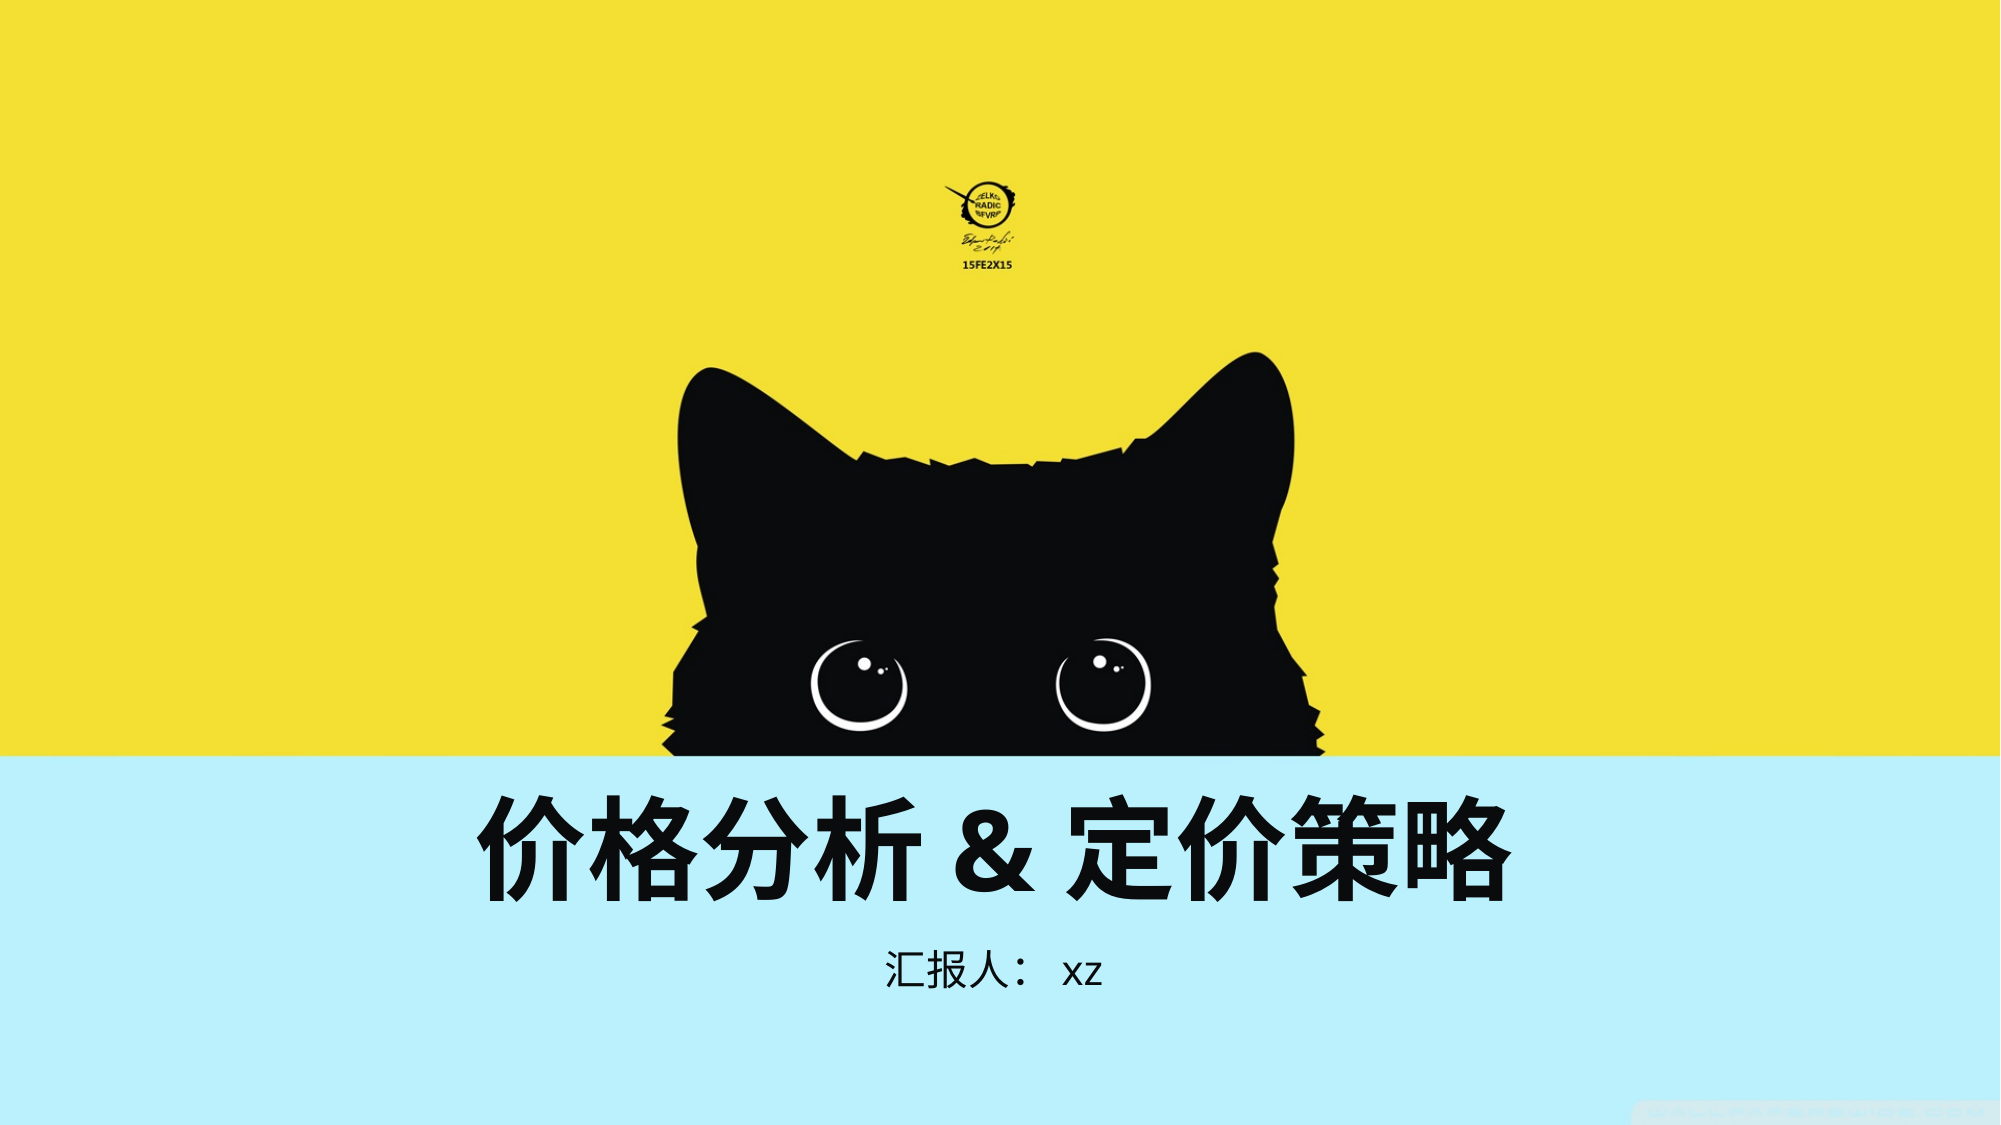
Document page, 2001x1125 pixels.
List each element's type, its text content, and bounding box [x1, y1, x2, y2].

subtitle 汇报人：xz [624, 941, 1364, 1090]
picture [0, 0, 2001, 1125]
title 价格分析&定价策略 [445, 531, 1543, 924]
